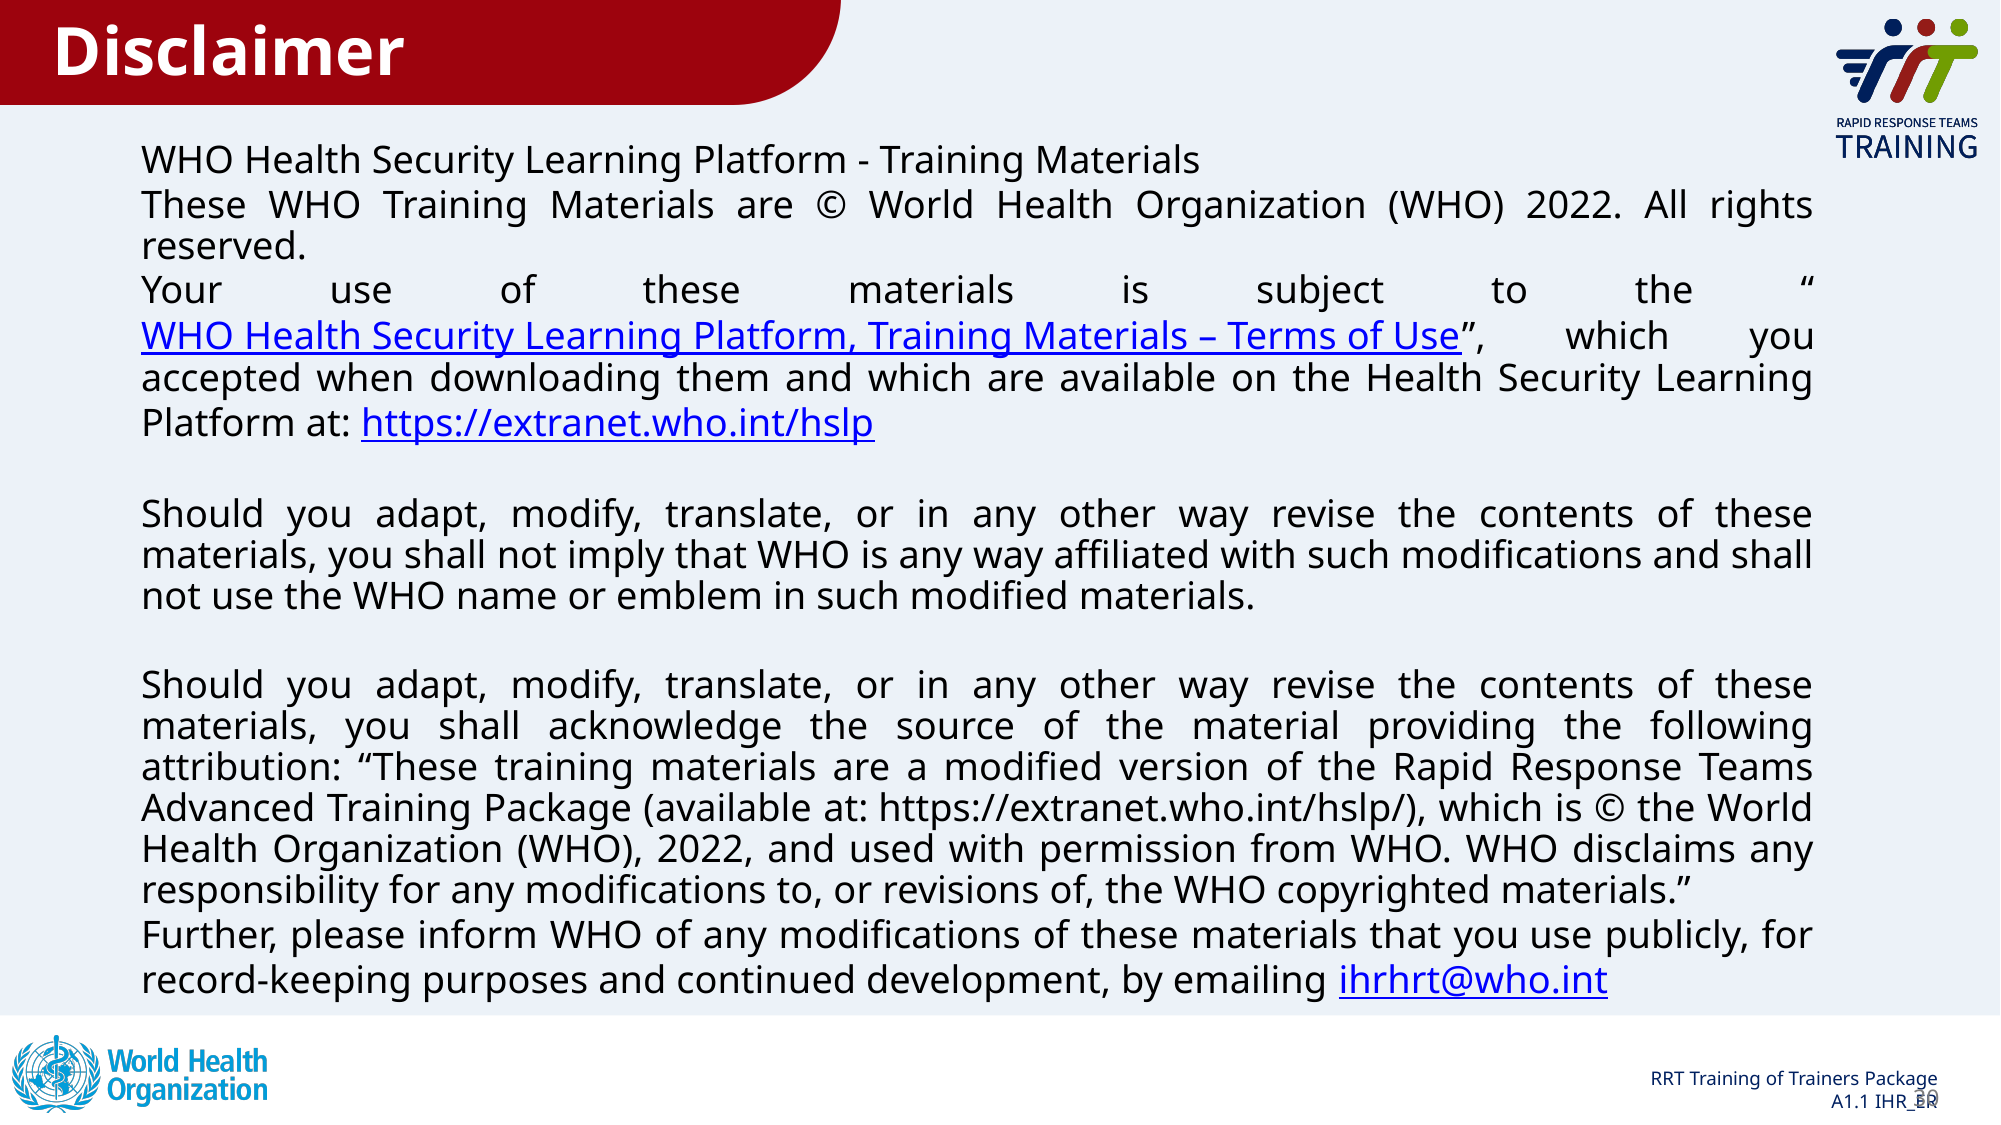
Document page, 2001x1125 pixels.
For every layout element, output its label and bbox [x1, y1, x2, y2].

picture [12, 1083, 48, 1113]
picture [1835, 19, 1978, 167]
picture [12, 1035, 267, 1113]
picture [0, 0, 841, 105]
picture [58, 1050, 64, 1058]
